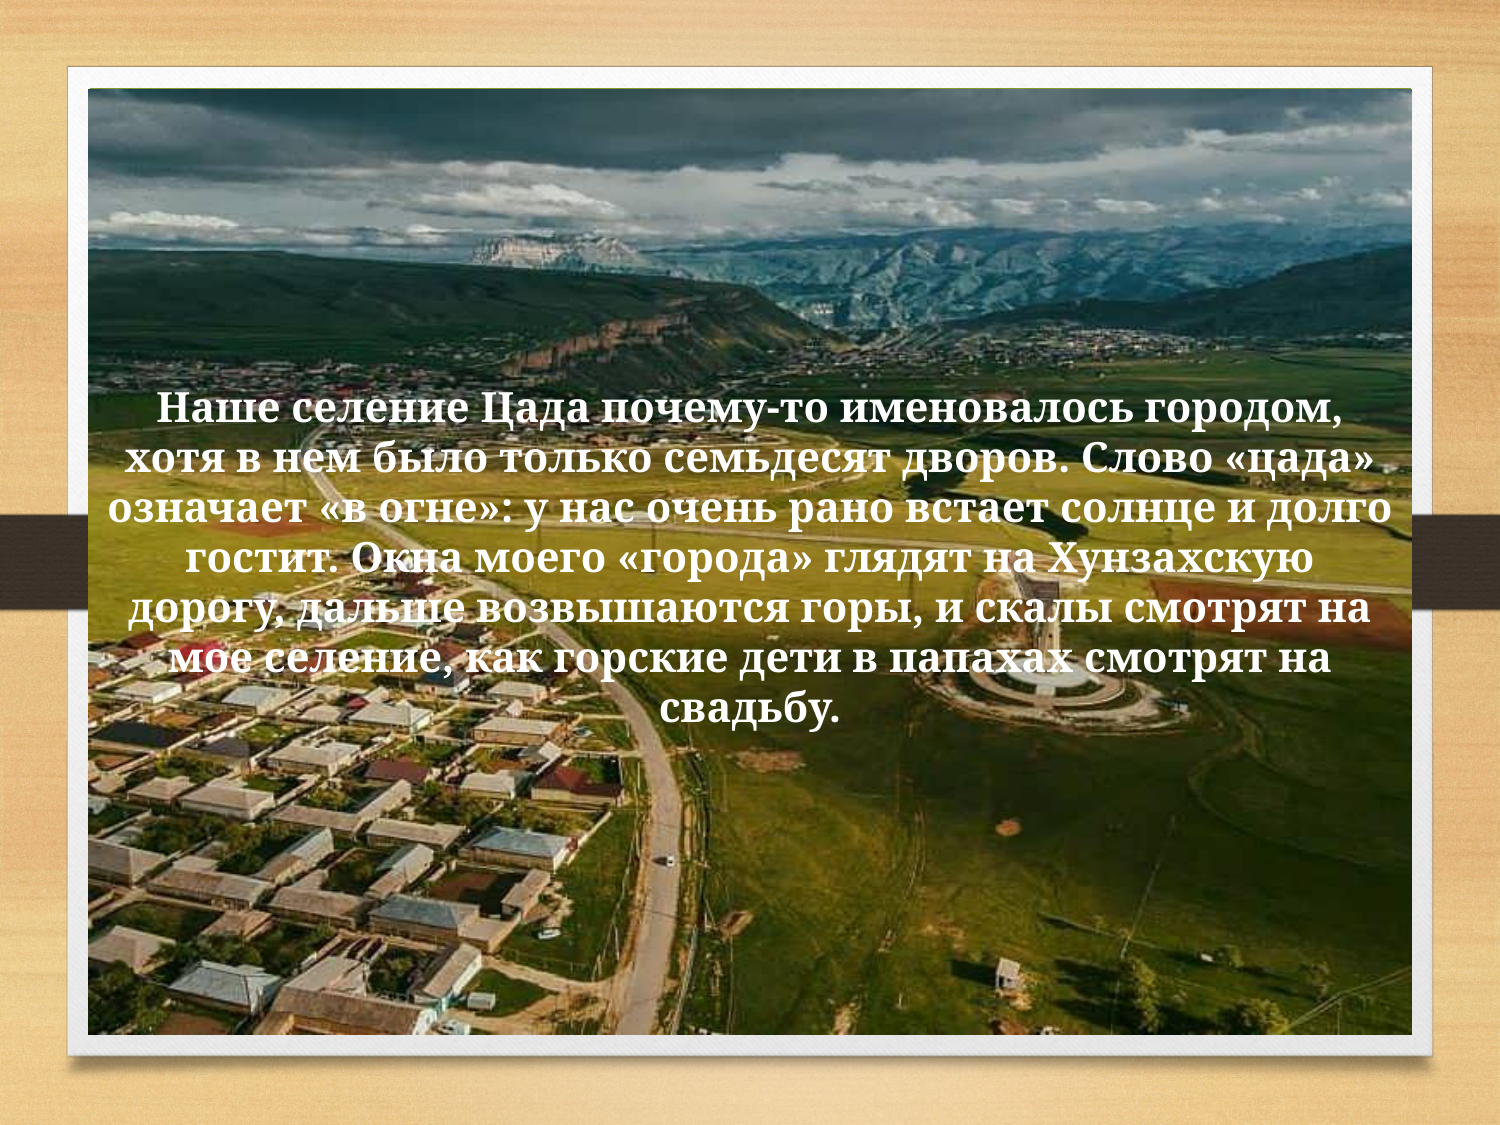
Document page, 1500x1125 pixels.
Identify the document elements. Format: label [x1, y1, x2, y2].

picture [0, 0, 1500, 1125]
list [88, 89, 1412, 1036]
